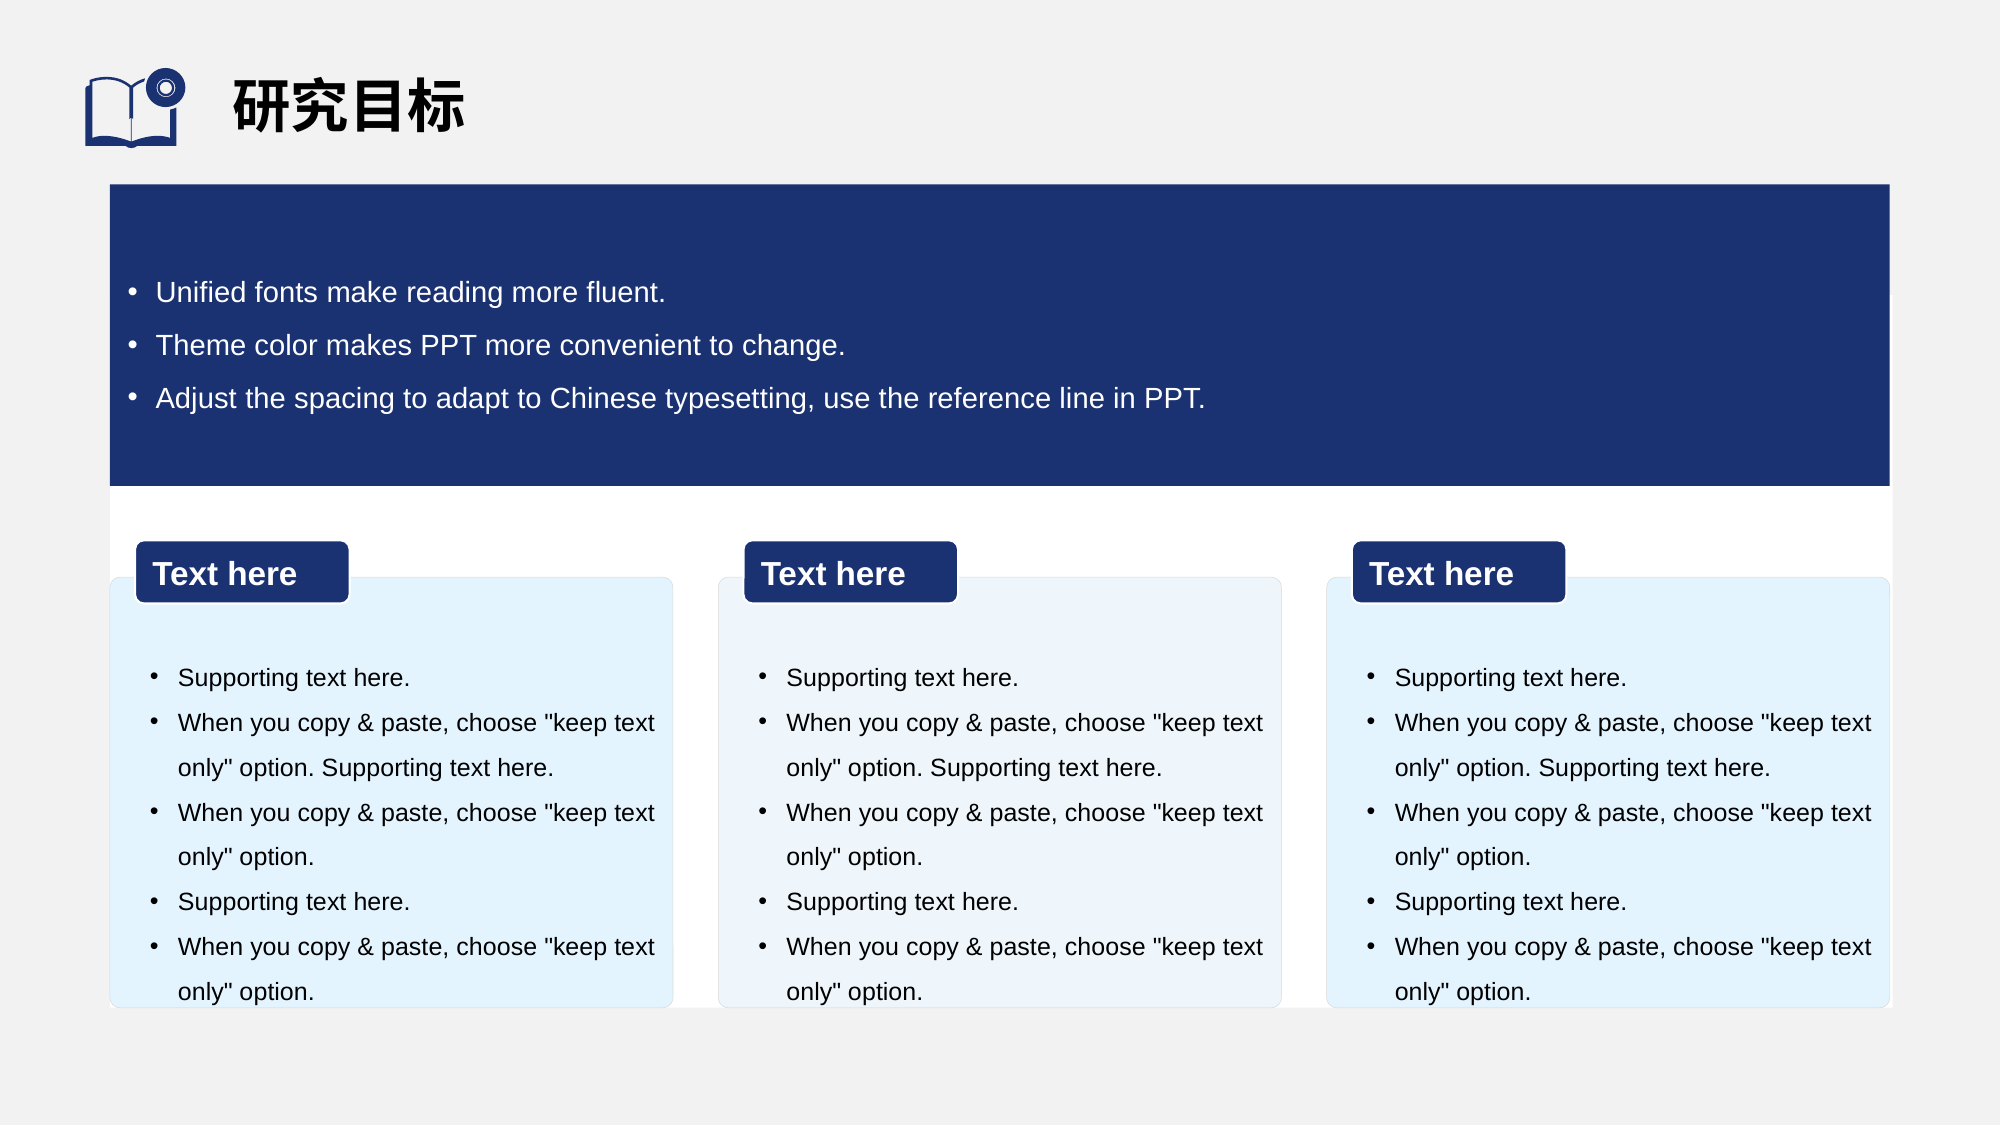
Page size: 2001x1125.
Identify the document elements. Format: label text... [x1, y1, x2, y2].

text_box [109, 183, 1891, 487]
text_box [717, 576, 1283, 1009]
text_box Supporting text here. When you copy & paste, choose "keep text only" option. Supporting text here. When you copy & paste, choose "keep text only" option. Supporting text here. When you copy & paste, choose "keep text only" option. [743, 639, 1282, 1008]
text_box Supporting text here. When you copy & paste, choose "keep text only" option. Supporting text here. When you copy & paste, choose "keep text only" option. Supporting text here. When you copy & paste, choose "keep text only" option. [1351, 639, 1890, 1008]
text_box Text here [1350, 539, 1568, 605]
text_box Unified fonts make reading more fluent. Theme color makes PPT more convenient to change. Adjust the spacing to adapt to Chinese typesetting, use the reference line in PPT. [112, 224, 1890, 446]
text_box [1325, 576, 1891, 1009]
text_box Text here [742, 539, 960, 605]
text_box Supporting text here. When you copy & paste, choose "keep text only" option. Supporting text here. When you copy & paste, choose "keep text only" option. Supporting text here. When you copy & paste, choose "keep text only" option. [135, 639, 673, 1008]
text_box [109, 294, 1894, 1009]
title 研究目标 [217, 38, 1998, 148]
text_box [108, 576, 675, 1009]
text_box Text here [133, 539, 351, 605]
